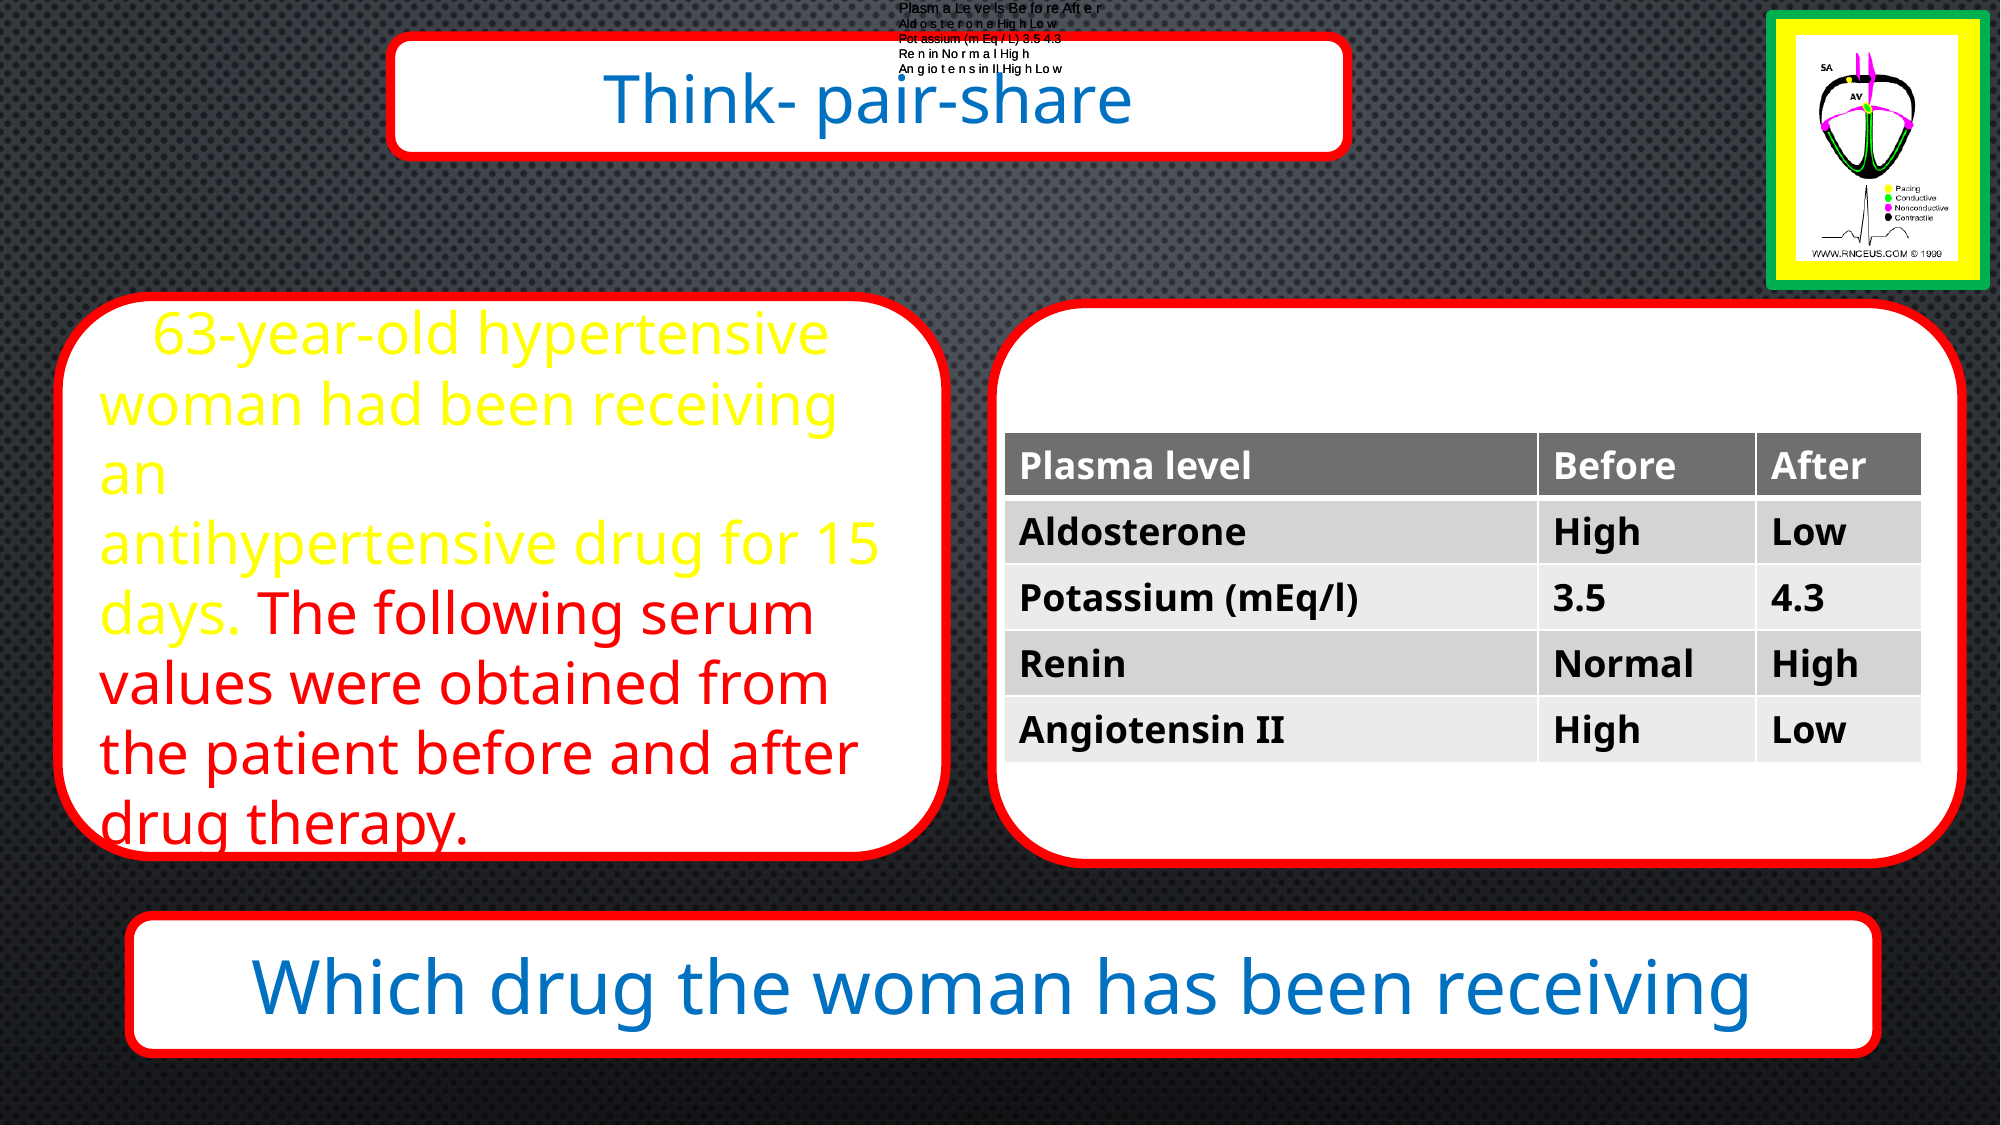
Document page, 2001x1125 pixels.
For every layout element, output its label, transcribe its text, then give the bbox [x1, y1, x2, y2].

table_cell Low [1757, 501, 1921, 563]
table_cell Renin [1005, 631, 1537, 695]
table_cell Aldosterone [1005, 501, 1537, 563]
text_box Which drug the woman has been receiving [127, 914, 1879, 1056]
picture [1795, 35, 1959, 261]
table_cell 3.5 [1539, 565, 1755, 629]
text_box [1770, 13, 1987, 287]
text_box Plasm a Le ve ls Be fo re Aft e r Ald o s t e r o n e Hig h Lo w Pot assium (m Eq / L) 3.5 4.3 Re n in No r m a l Hig h An g io t e n s in II Hig h Lo w [883, 0, 1117, 84]
table_cell High [1539, 697, 1755, 762]
table_cell 4.3 [1757, 565, 1921, 629]
text_box Think- pair-share [388, 34, 1350, 159]
table_header Plasma level [1005, 433, 1537, 495]
table_cell High [1539, 501, 1755, 563]
table_cell Normal [1539, 631, 1755, 695]
table_cell Potassium (mEq/l) [1005, 565, 1537, 629]
table_cell Angiotensin II [1005, 697, 1537, 762]
table_cell High [1757, 631, 1921, 695]
table_header Before [1539, 433, 1755, 495]
text_box A [990, 301, 1964, 866]
table_header After [1757, 433, 1921, 495]
table_cell Low [1757, 697, 1921, 762]
text_box A 63-year-old hypertensive woman had been receiving an antihypertensive drug for 15 days. The following serum values were obtained from the patient before and after drug therapy. [56, 294, 948, 859]
